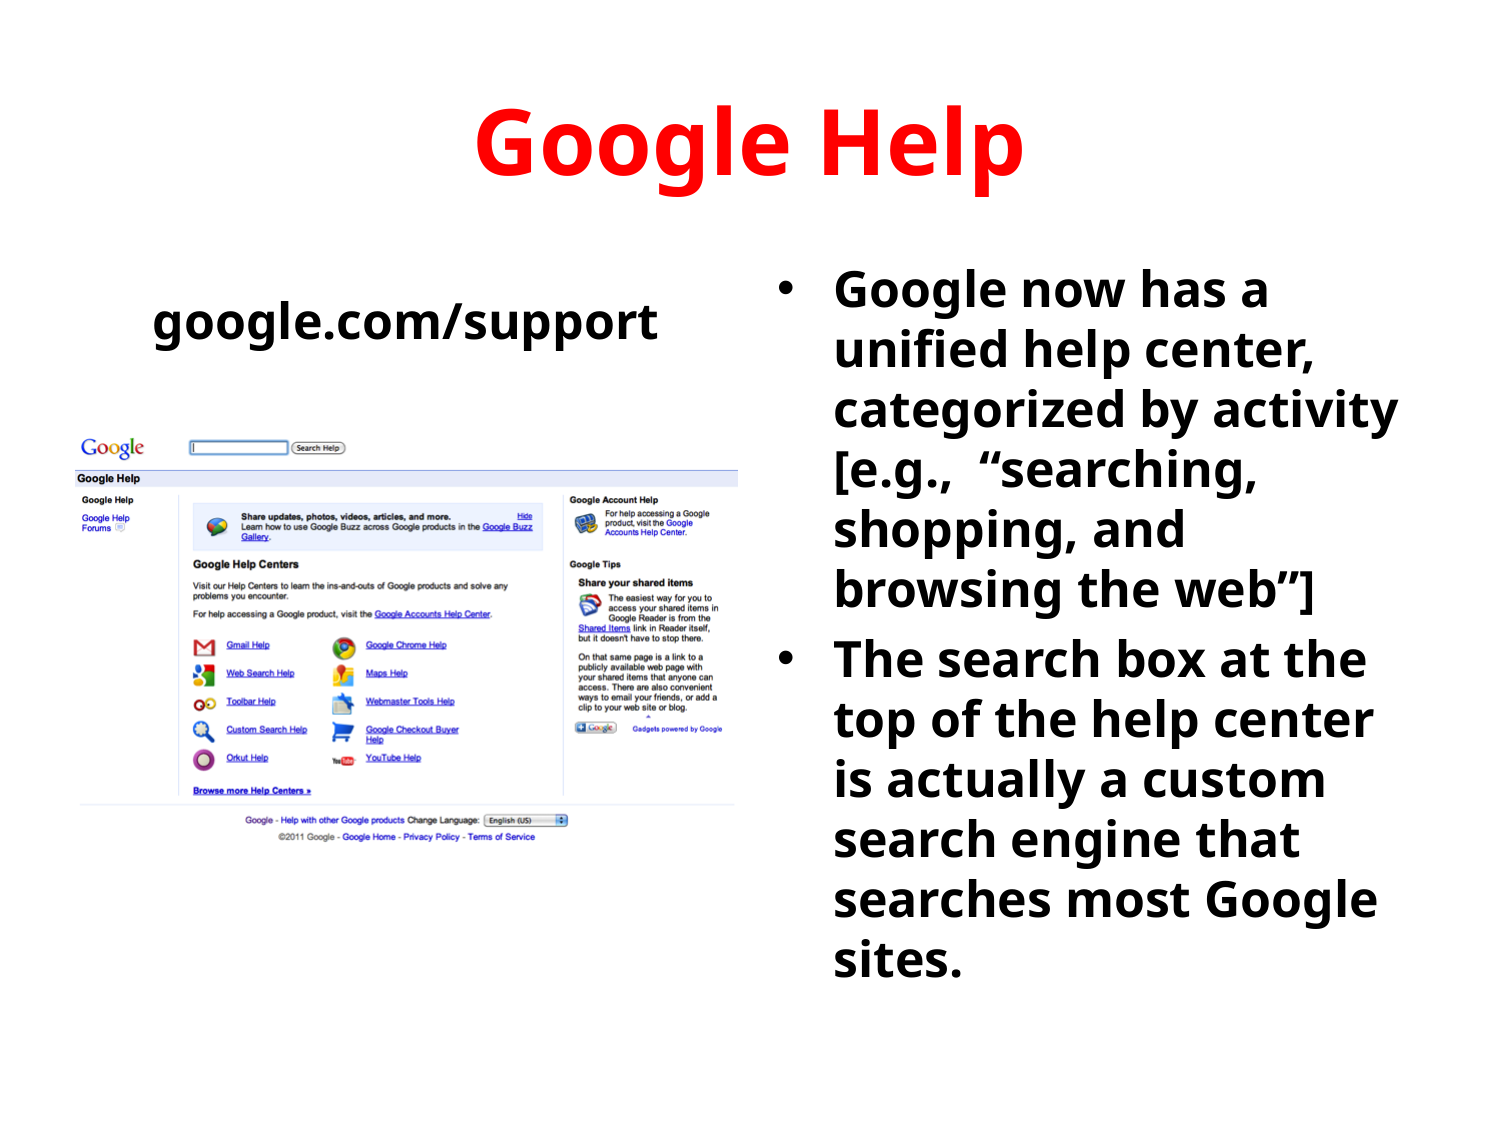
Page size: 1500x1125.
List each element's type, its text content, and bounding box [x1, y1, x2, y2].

title Google Help [75, 45, 1425, 233]
list google.com/support [75, 251, 738, 356]
list Google now has a unified help center, categorized by activity [e.g., “searching, shopping, and browsing the web”] The search box at the top of the help center is actually a custom search engine that searches most Google sites. [761, 249, 1425, 1005]
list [74, 356, 738, 1006]
